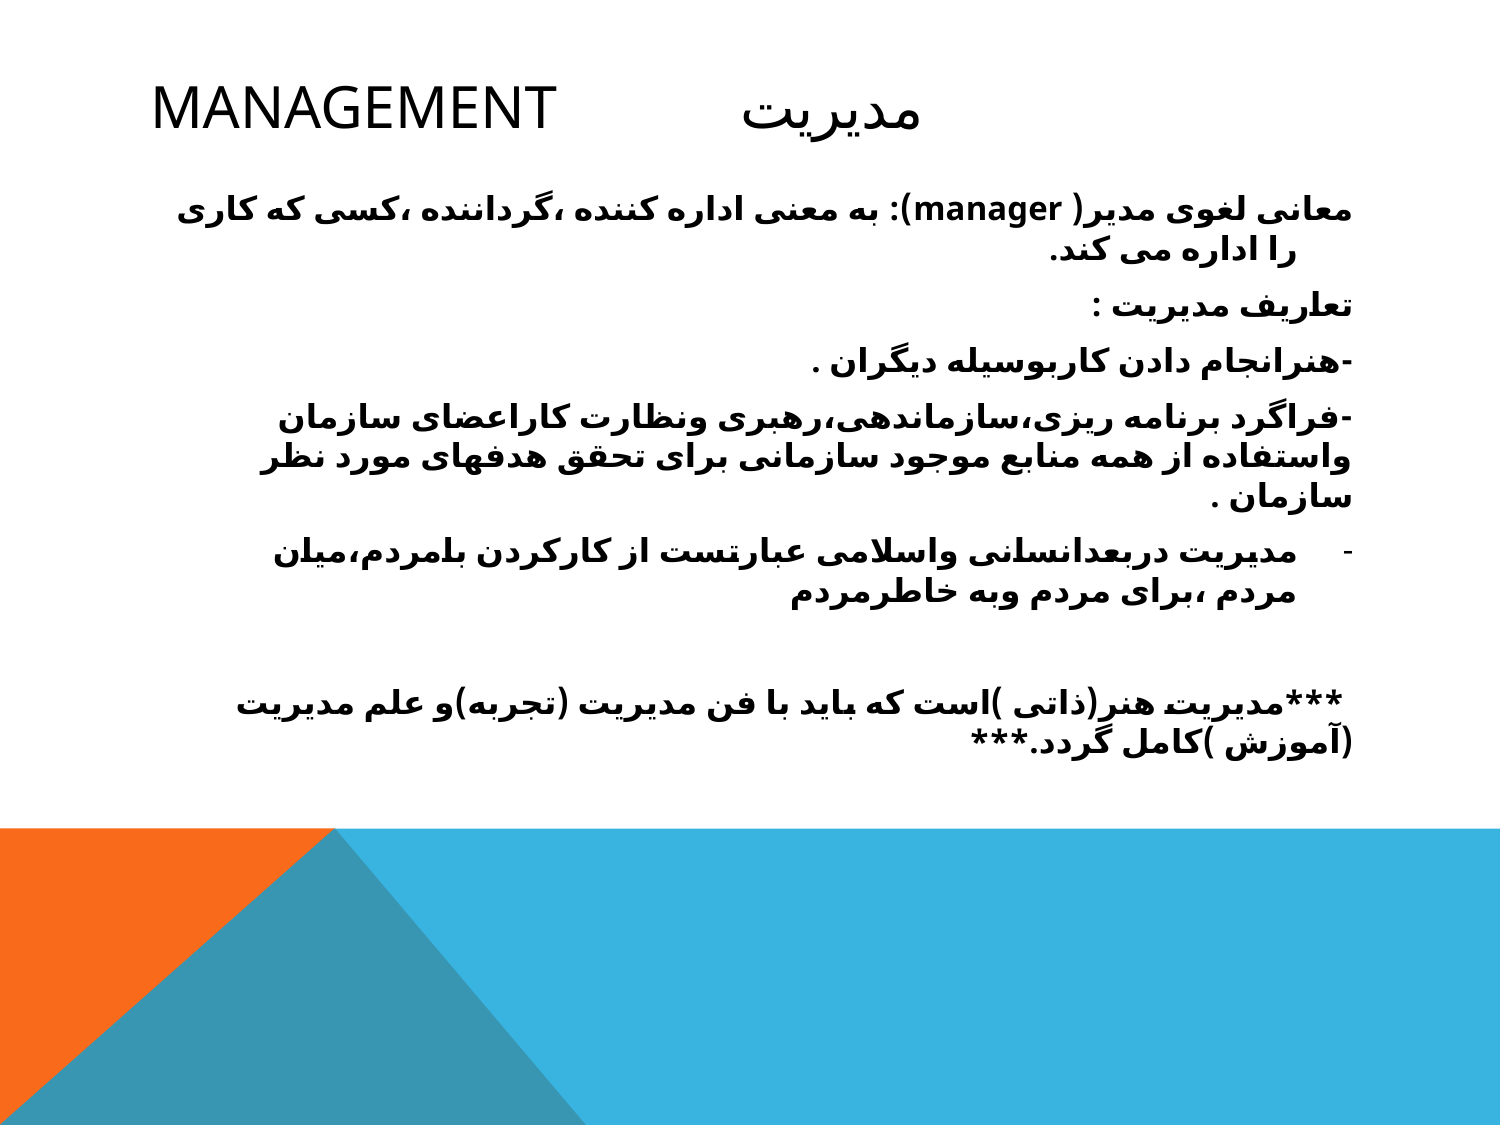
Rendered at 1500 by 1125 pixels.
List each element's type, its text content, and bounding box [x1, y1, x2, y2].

title مدیریت management [135, 60, 1369, 150]
list معانی لغوی مدیر( manager): به معنی اداره کننده ،گرداننده ،کسی که کاری را اداره می کند. تعاریف مدیریت : -هنرانجام دادن کاربوسیله دیگران . -فراگرد برنامه ریزی،سازماندهی،رهبری ونظارت کاراعضای سازمان واستفاده از همه منابع موجود سازمانی برای تحقق هدفهای مورد نظر سازمان . مدیریت دربعدانسانی واسلامی عبارتست از کارکردن بامردم،میان مردم ،برای مردم وبه خاطرمردم ***مدیریت هنر(ذاتی )است که باید با فن مدیریت (تجربه)و علم مدیریت (آموزش )کامل گردد.*** [135, 180, 1369, 768]
